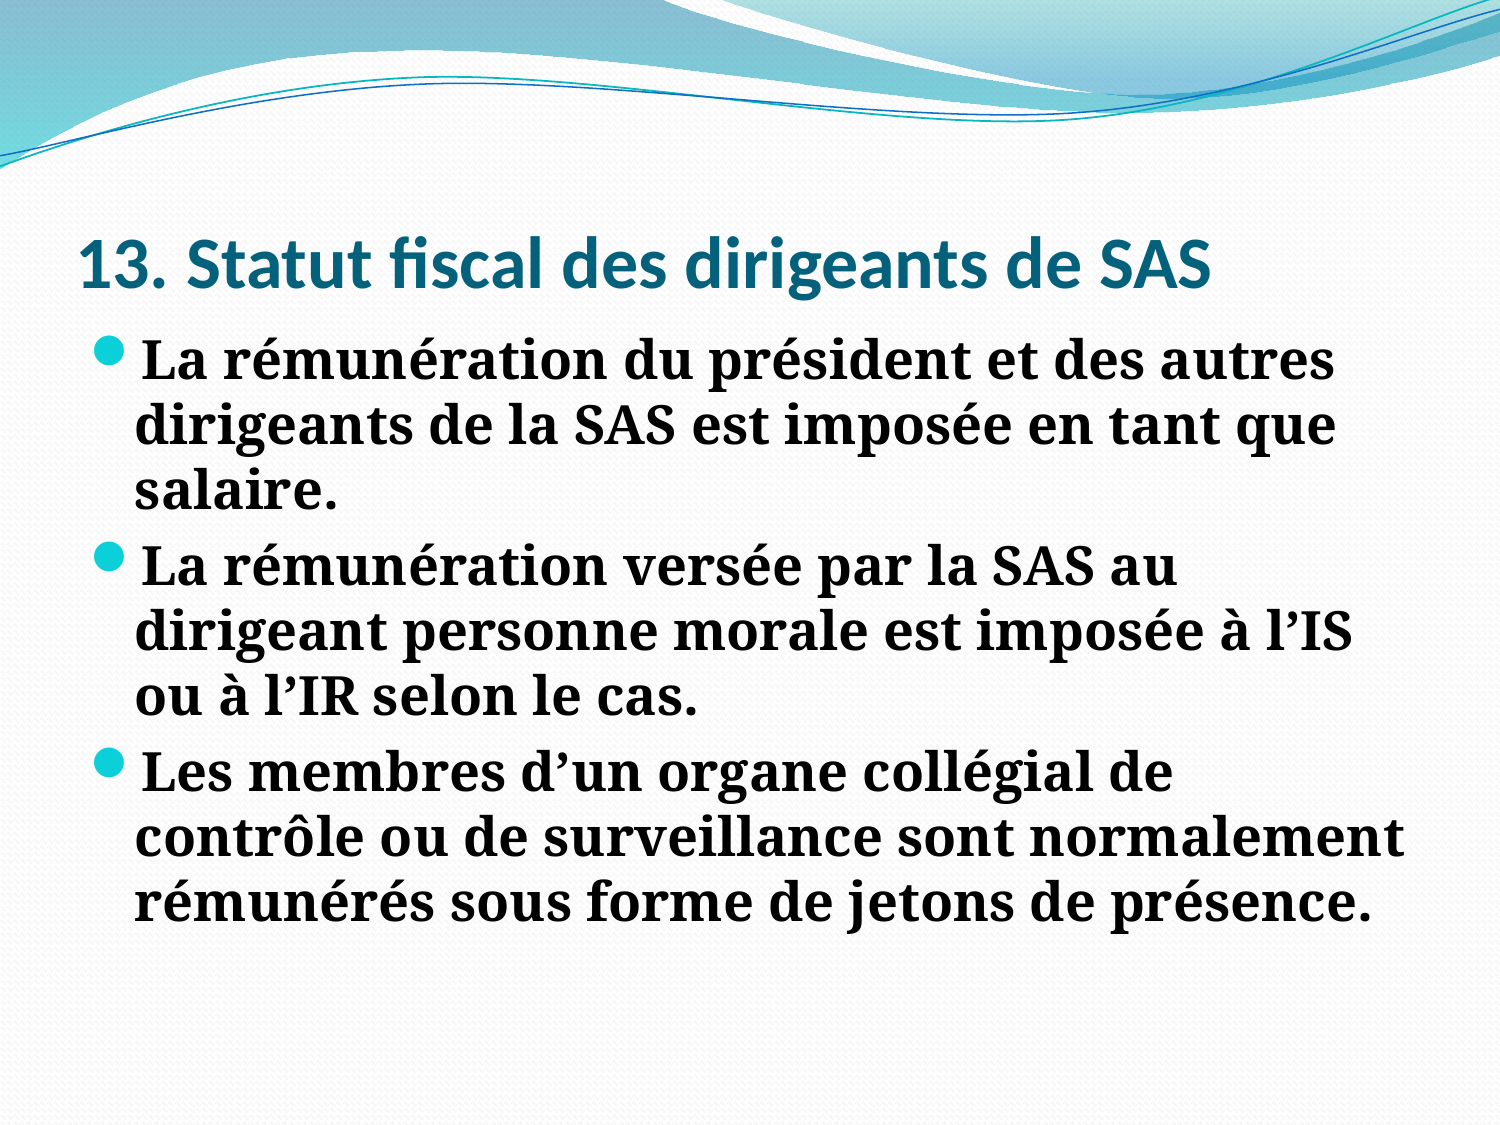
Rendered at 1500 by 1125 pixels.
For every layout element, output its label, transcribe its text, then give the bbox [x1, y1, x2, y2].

title 13. Statut fiscal des dirigeants de SAS [75, 115, 1425, 303]
list La rémunération du président et des autres dirigeants de la SAS est imposée en tant que salaire. La rémunération versée par la SAS au dirigeant personne morale est imposée à l’IS ou à l’IR selon le cas. Les membres d’un organe collégial de contrôle ou de surveillance sont normalement rémunérés sous forme de jetons de présence. [75, 317, 1425, 1038]
